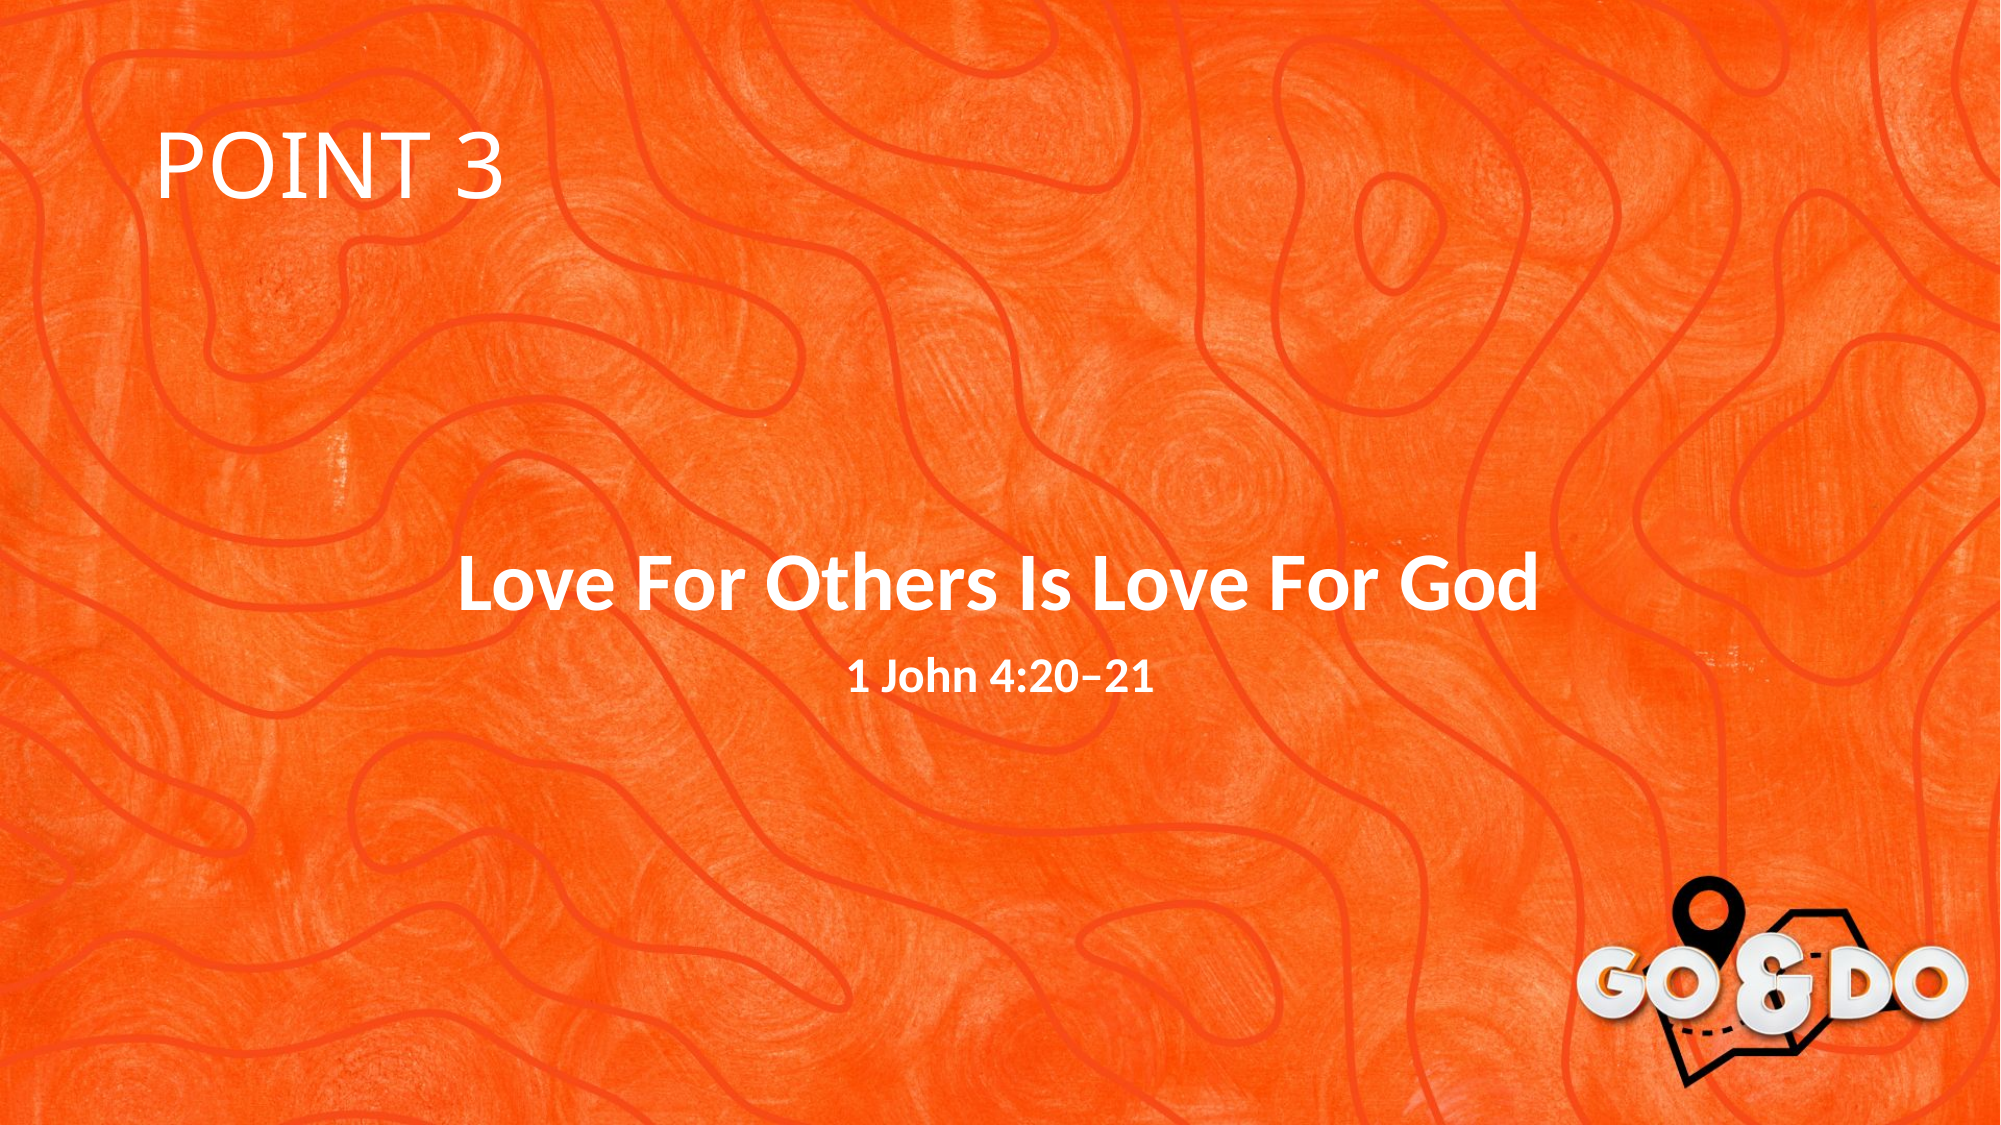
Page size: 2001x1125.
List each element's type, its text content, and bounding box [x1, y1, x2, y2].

list Love For Others Is Love For God 1 John 4:20–21 [137, 299, 1863, 1014]
picture [0, 0, 2001, 1125]
title POINT 3 [137, 59, 1863, 278]
